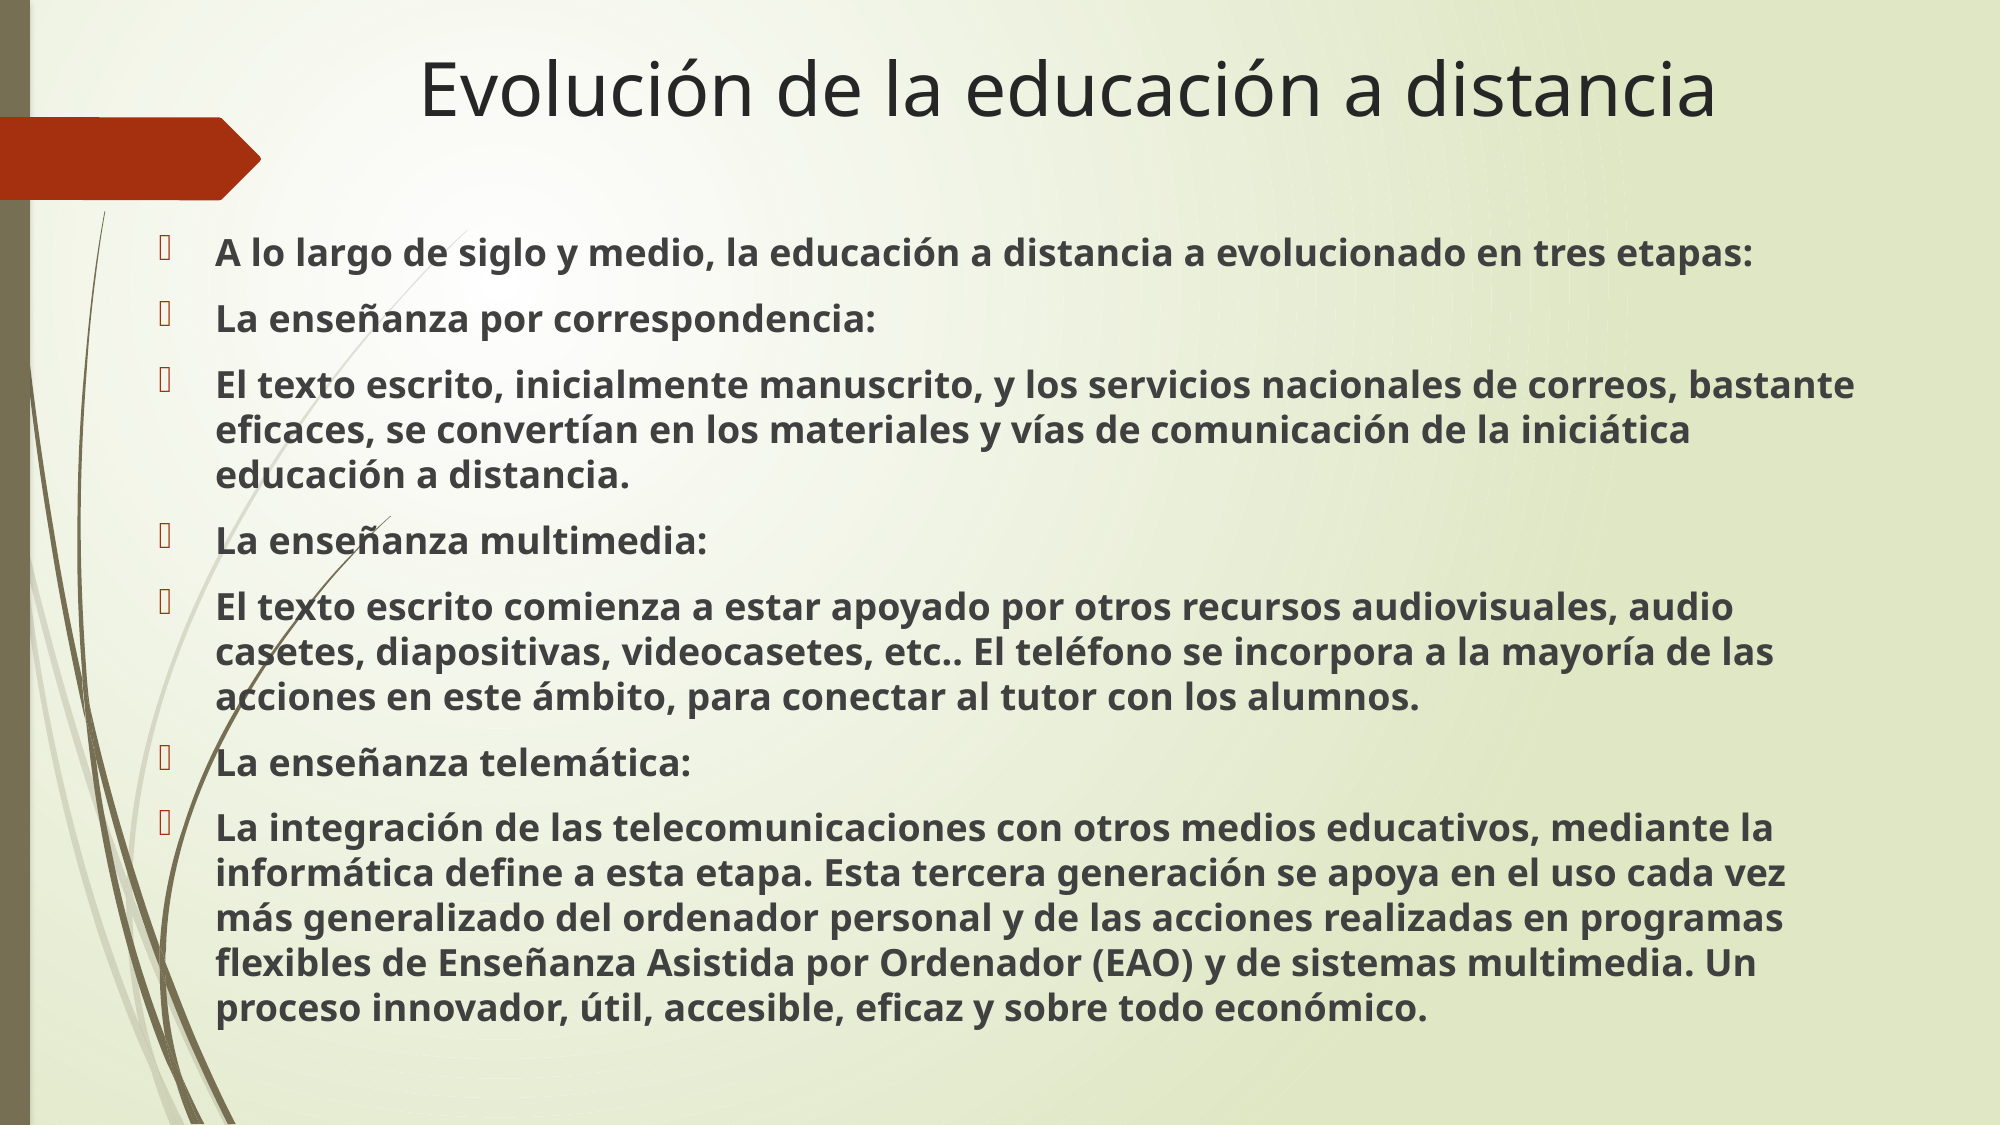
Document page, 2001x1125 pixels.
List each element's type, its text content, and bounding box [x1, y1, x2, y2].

list A lo largo de siglo y medio, la educación a distancia a evolucionado en tres etapas: La enseñanza por correspondencia: El texto escrito, inicialmente manuscrito, y los servicios nacionales de correos, bastante eficaces, se convertían en los materiales y vías de comunicación de la iniciática educación a distancia. La enseñanza multimedia: El texto escrito comienza a estar apoyado por otros recursos audiovisuales, audio casetes, diapositivas, videocasetes, etc.. El teléfono se incorpora a la mayoría de las acciones en este ámbito, para conectar al tutor con los alumnos. La enseñanza telemática: La integración de las telecomunicaciones con otros medios educativos, mediante la informática define a esta etapa. Esta tercera generación se apoya en el uso cada vez más generalizado del ordenador personal y de las acciones realizadas en programas flexibles de Enseñanza Asistida por Ordenador (EAO) y de sistemas multimedia. Un proceso innovador, útil, accesible, eficaz y sobre todo económico. [143, 221, 1888, 1079]
title Evolución de la educación a distancia [403, 33, 1866, 221]
